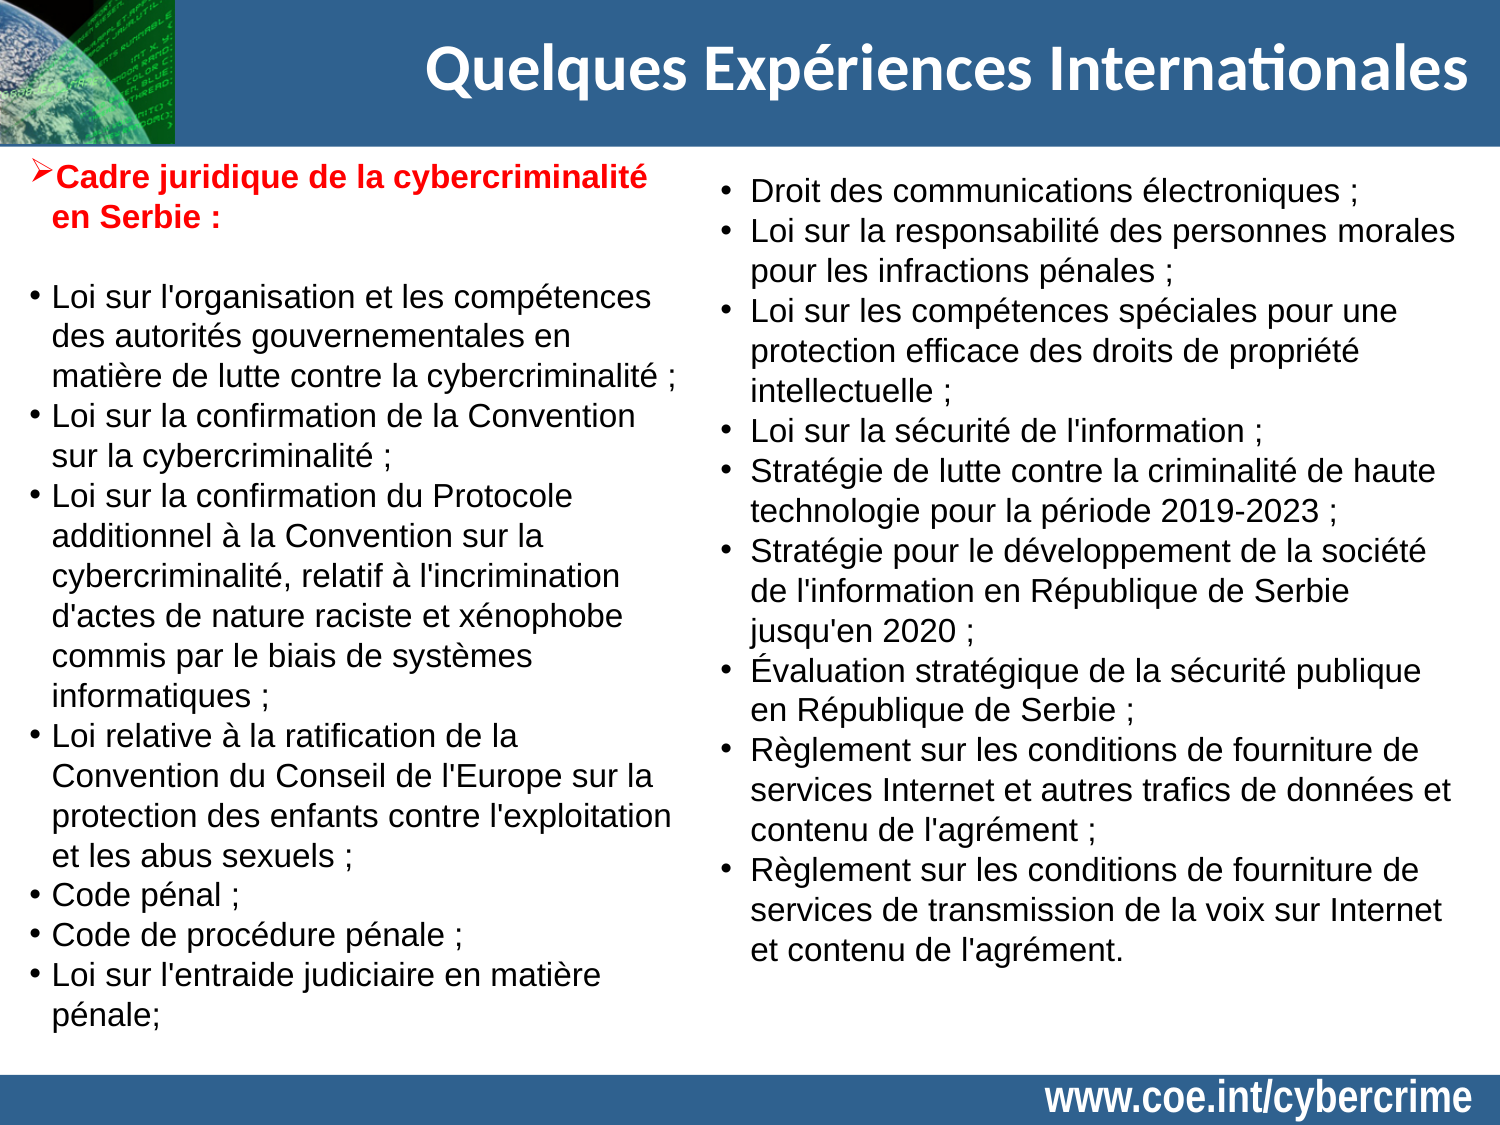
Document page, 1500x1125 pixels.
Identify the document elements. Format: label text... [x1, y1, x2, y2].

text_box Cadre juridique de la cybercriminalité en Serbie : Loi sur l'organisation et les compétences des autorités gouvernementales en matière de lutte contre la cybercriminalité ; Loi sur la confirmation de la Convention sur la cybercriminalité ; Loi sur la confirmation du Protocole additionnel à la Convention sur la cybercriminalité, relatif à l'incrimination d'actes de nature raciste et xénophobe commis par le biais de systèmes informatiques ; Loi relative à la ratification de la Convention du Conseil de l'Europe sur la protection des enfants contre l'exploitation et les abus sexuels ; Code pénal ; Code de procédure pénale ; Loi sur l'entraide judiciaire en matière pénale; [14, 147, 706, 1081]
picture [0, 0, 175, 144]
text_box [0, 1073, 1030, 1125]
text_box Droit des communications électroniques ; Loi sur la responsabilité des personnes morales pour les infractions pénales ; Loi sur les compétences spéciales pour une protection efficace des droits de propriété intellectuelle ; Loi sur la sécurité de l'information ; Stratégie de lutte contre la criminalité de haute technologie pour la période 2019-2023 ; Stratégie pour le développement de la société de l'information en République de Serbie jusqu'en 2020 ; Évaluation stratégique de la sécurité publique en République de Serbie ; Règlement sur les conditions de fourniture de services Internet et autres trafics de données et contenu de l'agrément ; Règlement sur les conditions de fourniture de services de transmission de la voix sur Internet et contenu de l'agrément. [705, 162, 1480, 976]
text_box Quelques Expériences Internationales [178, 0, 1500, 149]
text_box www.coe.int/cybercrime [1030, 1059, 1500, 1125]
